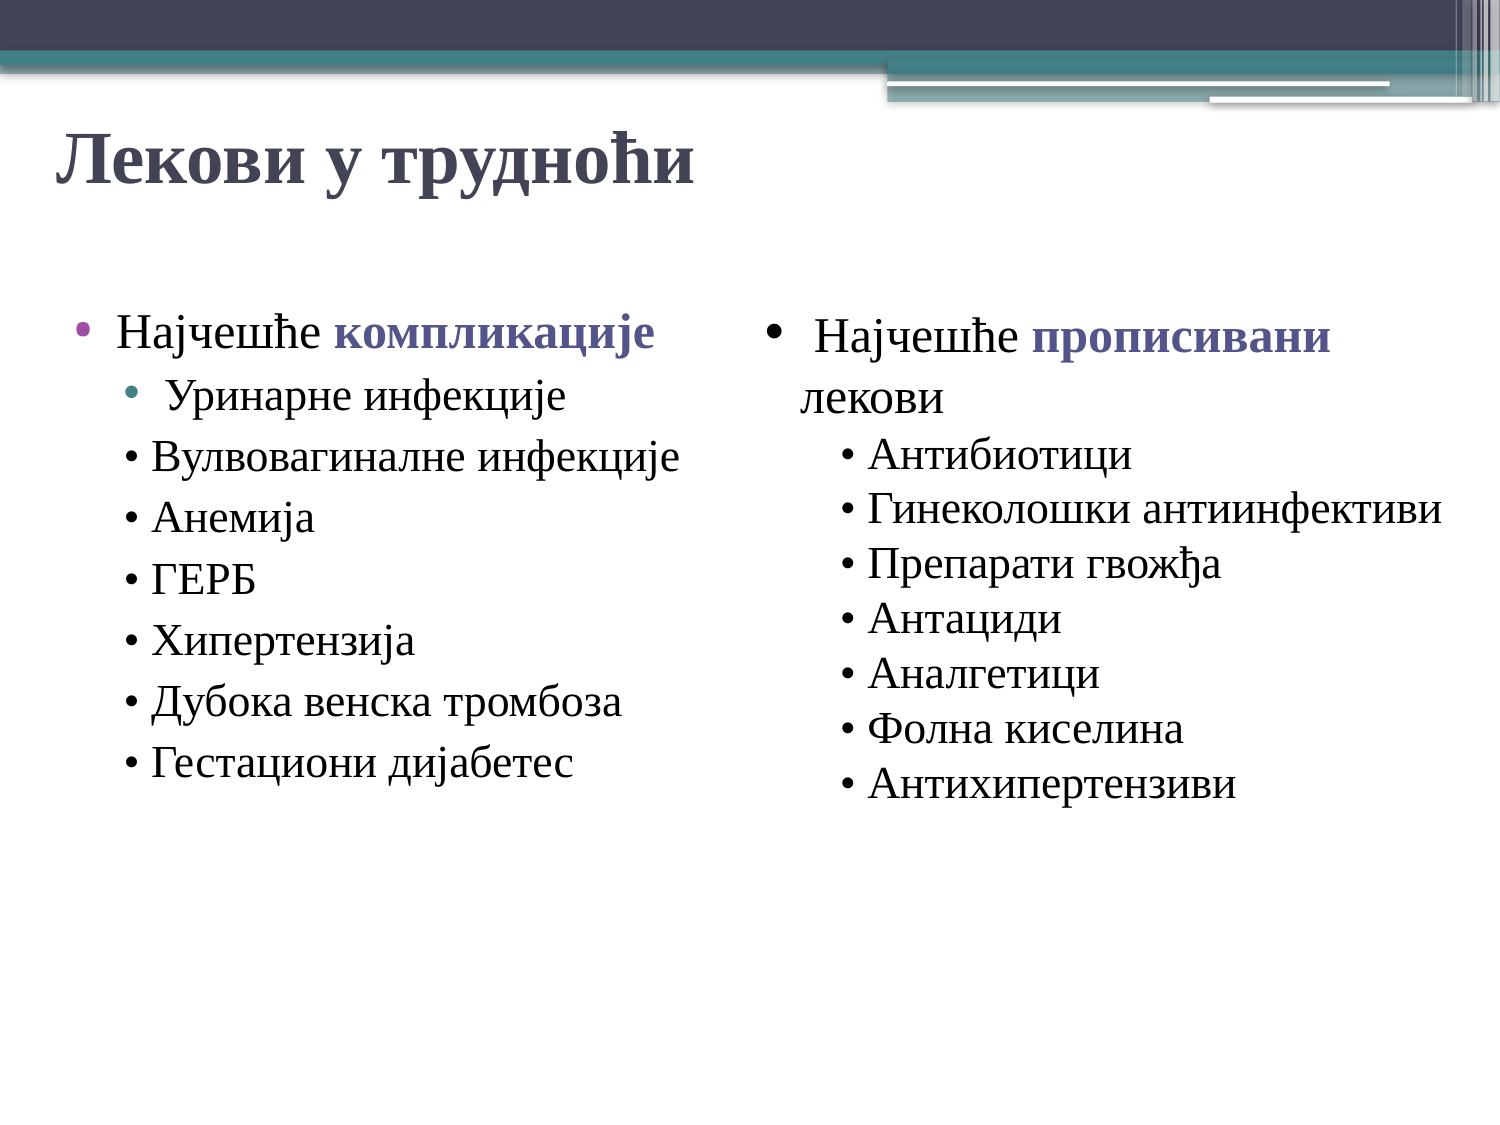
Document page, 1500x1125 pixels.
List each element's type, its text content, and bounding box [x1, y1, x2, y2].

text_box Најчешће прописивани лекови • Антибиотици • Гинеколошки антиинфективи • Препарати гвожђа • Антациди • Аналгетици • Фолна киселина • Антихипертензиви [749, 290, 1500, 816]
list Најчешће компликације Уринарне инфекције • Вулвовагиналне инфекције • Анемија • ГЕРБ • Хипертензија • Дубока венска тромбоза • Гестациони дијабетес [40, 290, 762, 1084]
title Лекови у трудноћи [40, 66, 1392, 242]
